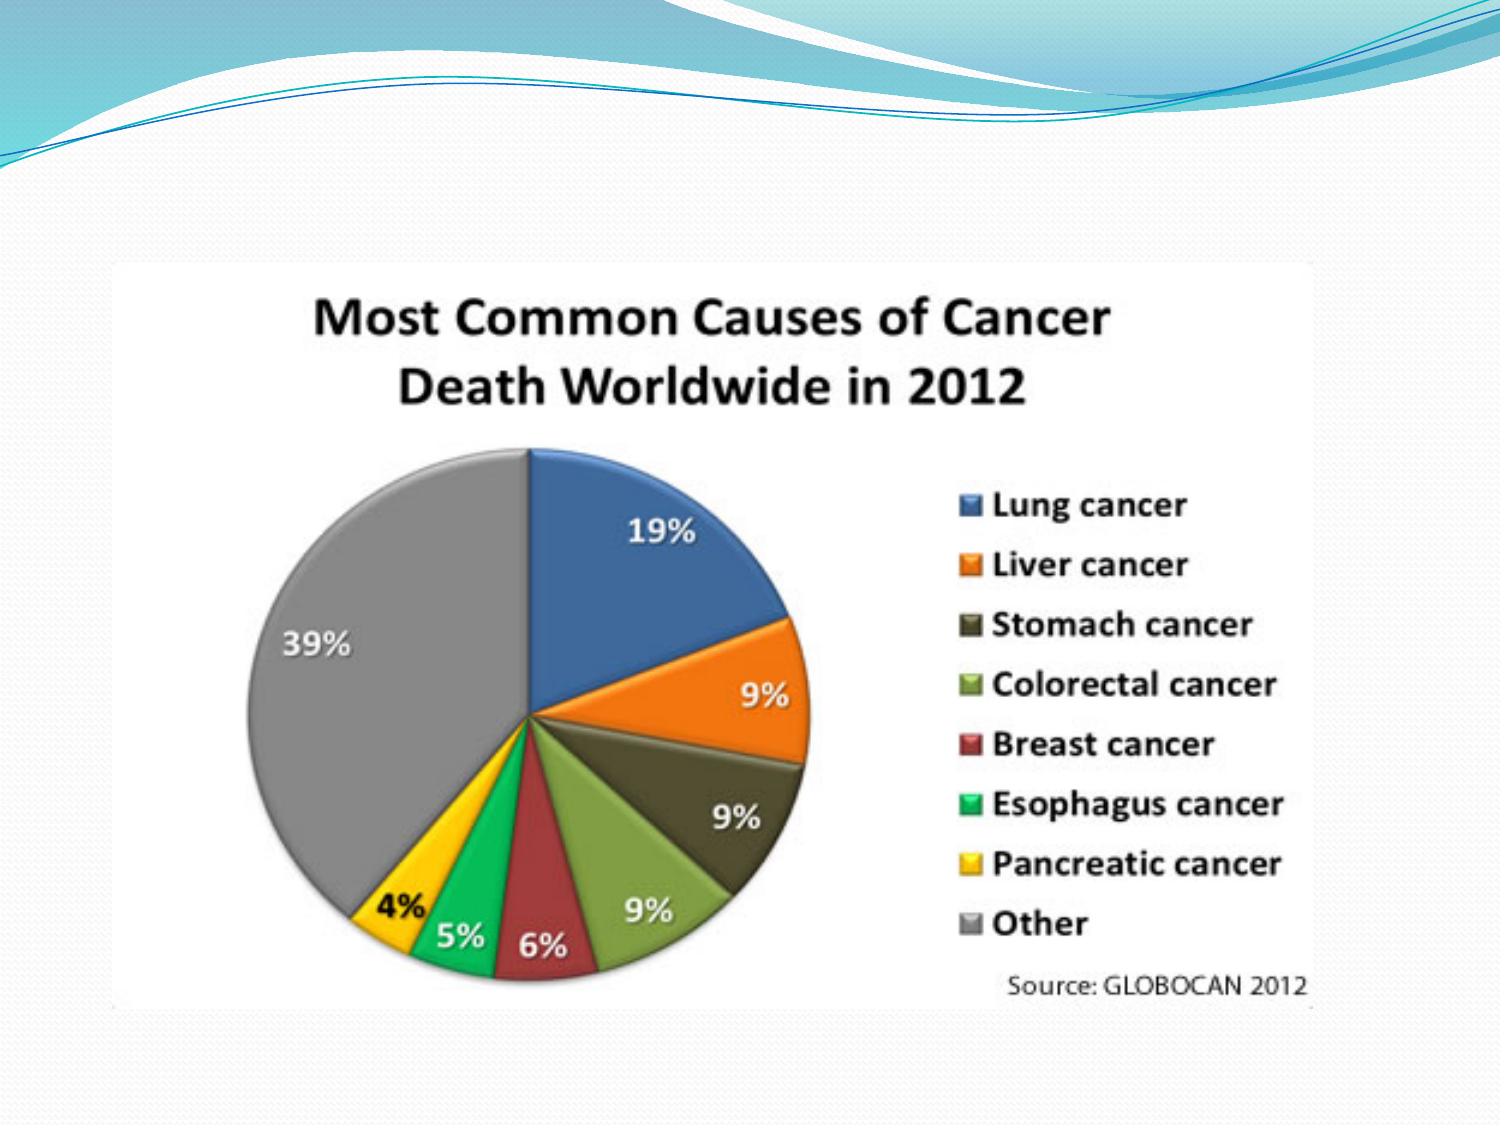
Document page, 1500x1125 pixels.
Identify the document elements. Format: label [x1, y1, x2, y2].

picture [112, 261, 1313, 1009]
